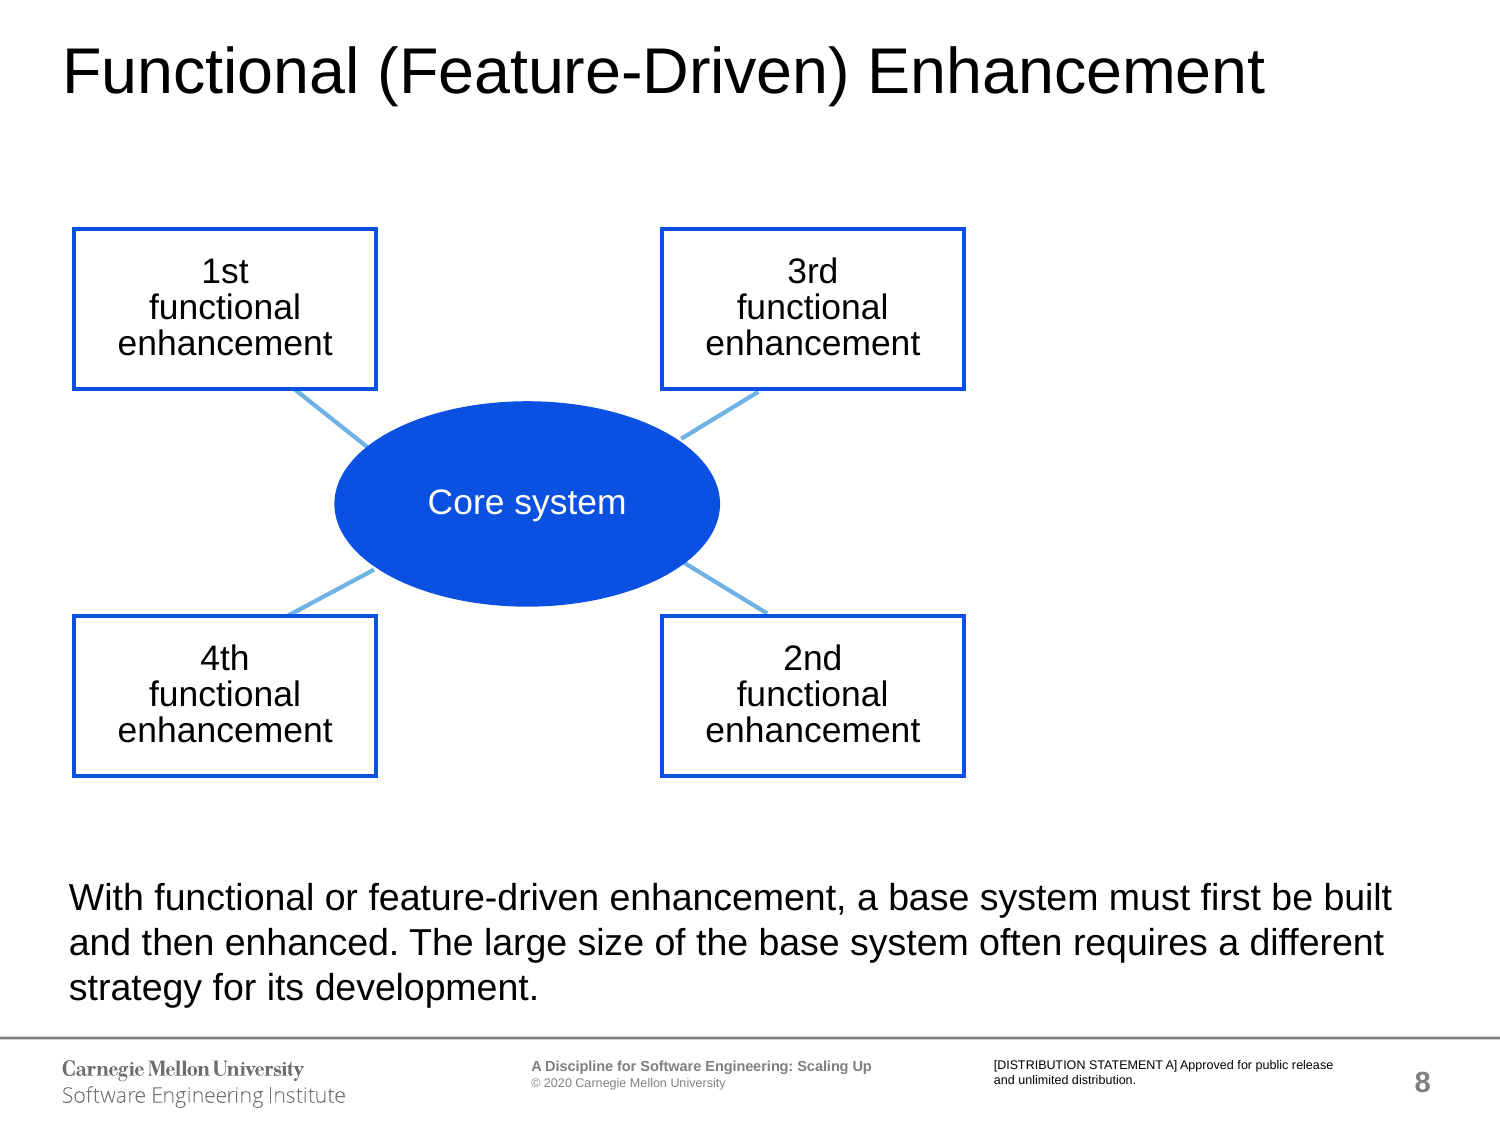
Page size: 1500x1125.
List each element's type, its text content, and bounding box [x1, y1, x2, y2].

text_box With functional or feature-driven enhancement, a base system must first be built and then enhanced. The large size of the base system often requires a different strategy for its development. [52, 864, 1421, 1017]
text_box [73, 228, 964, 776]
title Functional (Feature-Driven) Enhancement [62, 37, 1338, 182]
